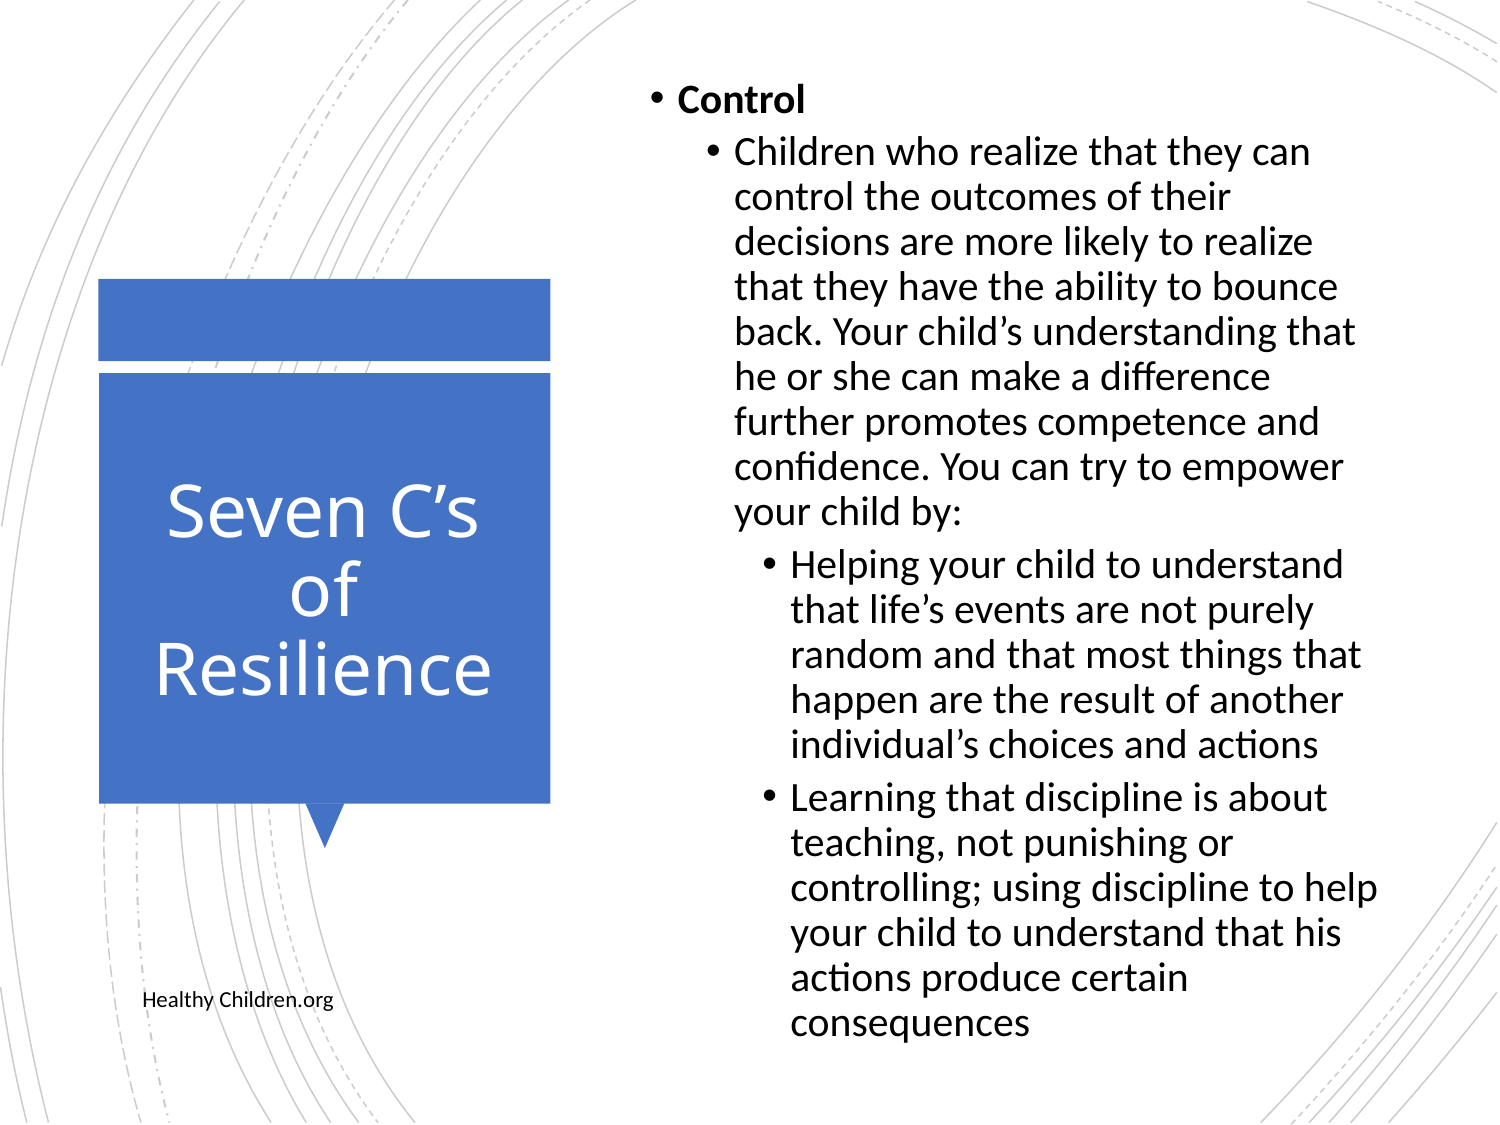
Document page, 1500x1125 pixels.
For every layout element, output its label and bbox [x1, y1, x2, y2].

text_box [0, 0, 1497, 1125]
text_box [98, 278, 551, 849]
